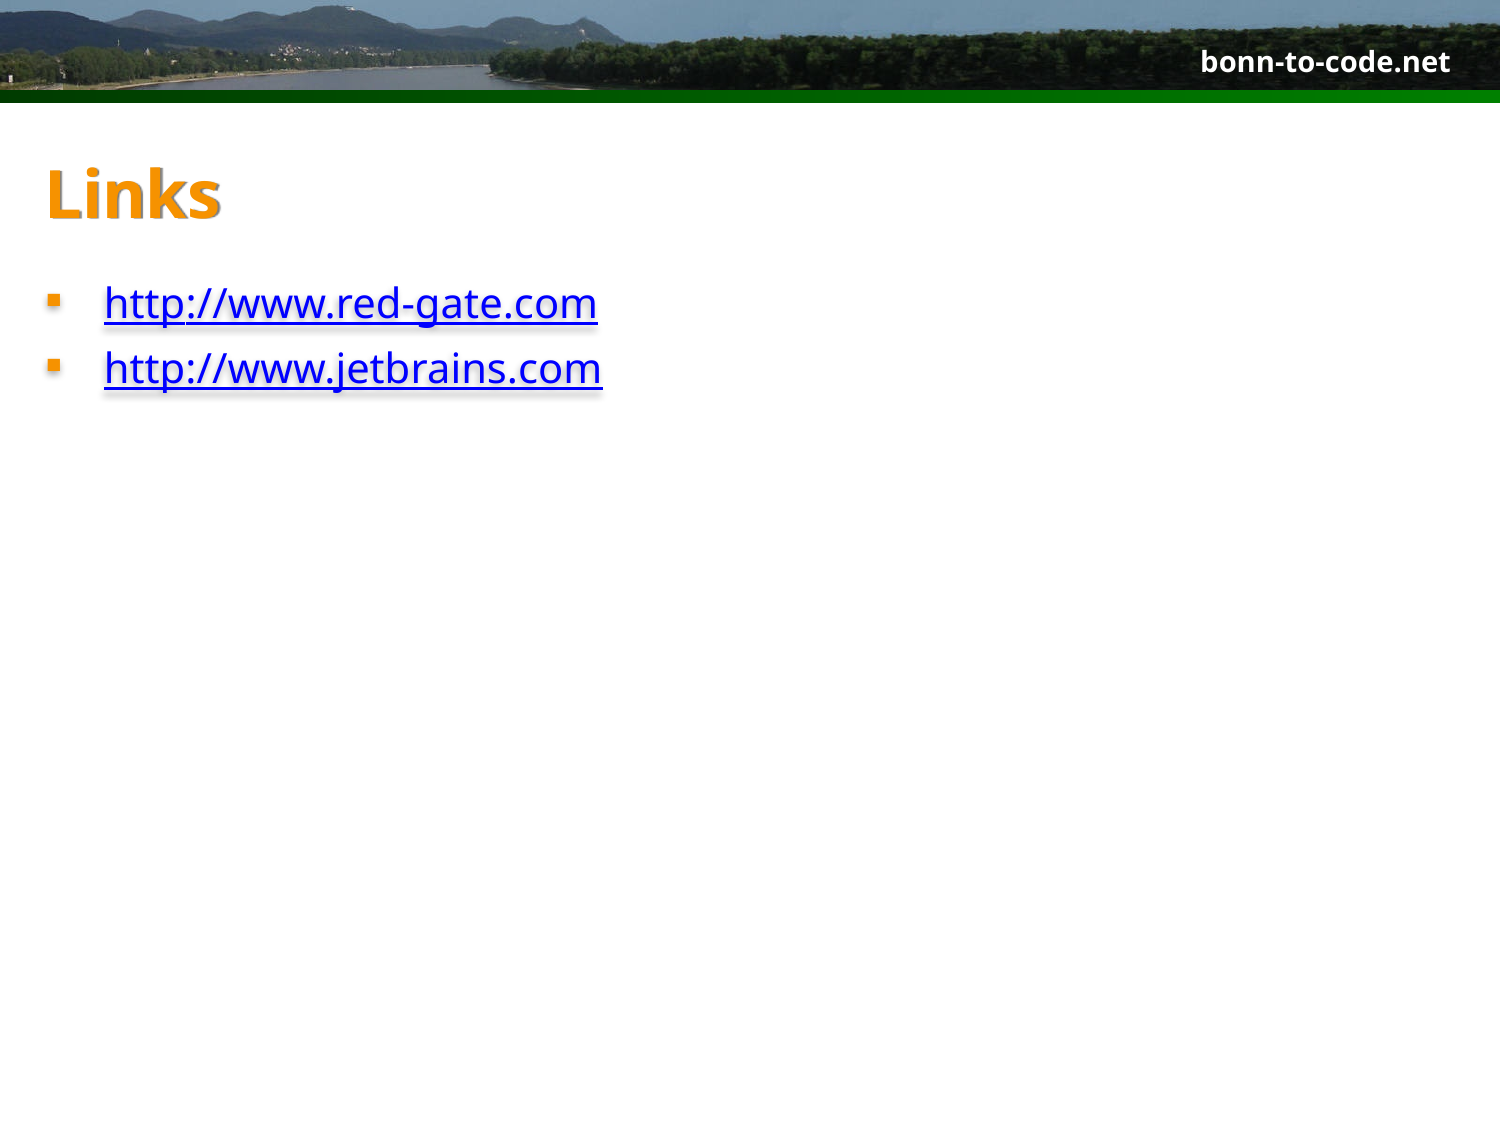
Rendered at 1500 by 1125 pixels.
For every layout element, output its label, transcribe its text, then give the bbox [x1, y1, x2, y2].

picture [0, 0, 1500, 90]
list http://www.red-gate.com http://www.jetbrains.com [29, 269, 1471, 1125]
title Links [29, 113, 1471, 269]
